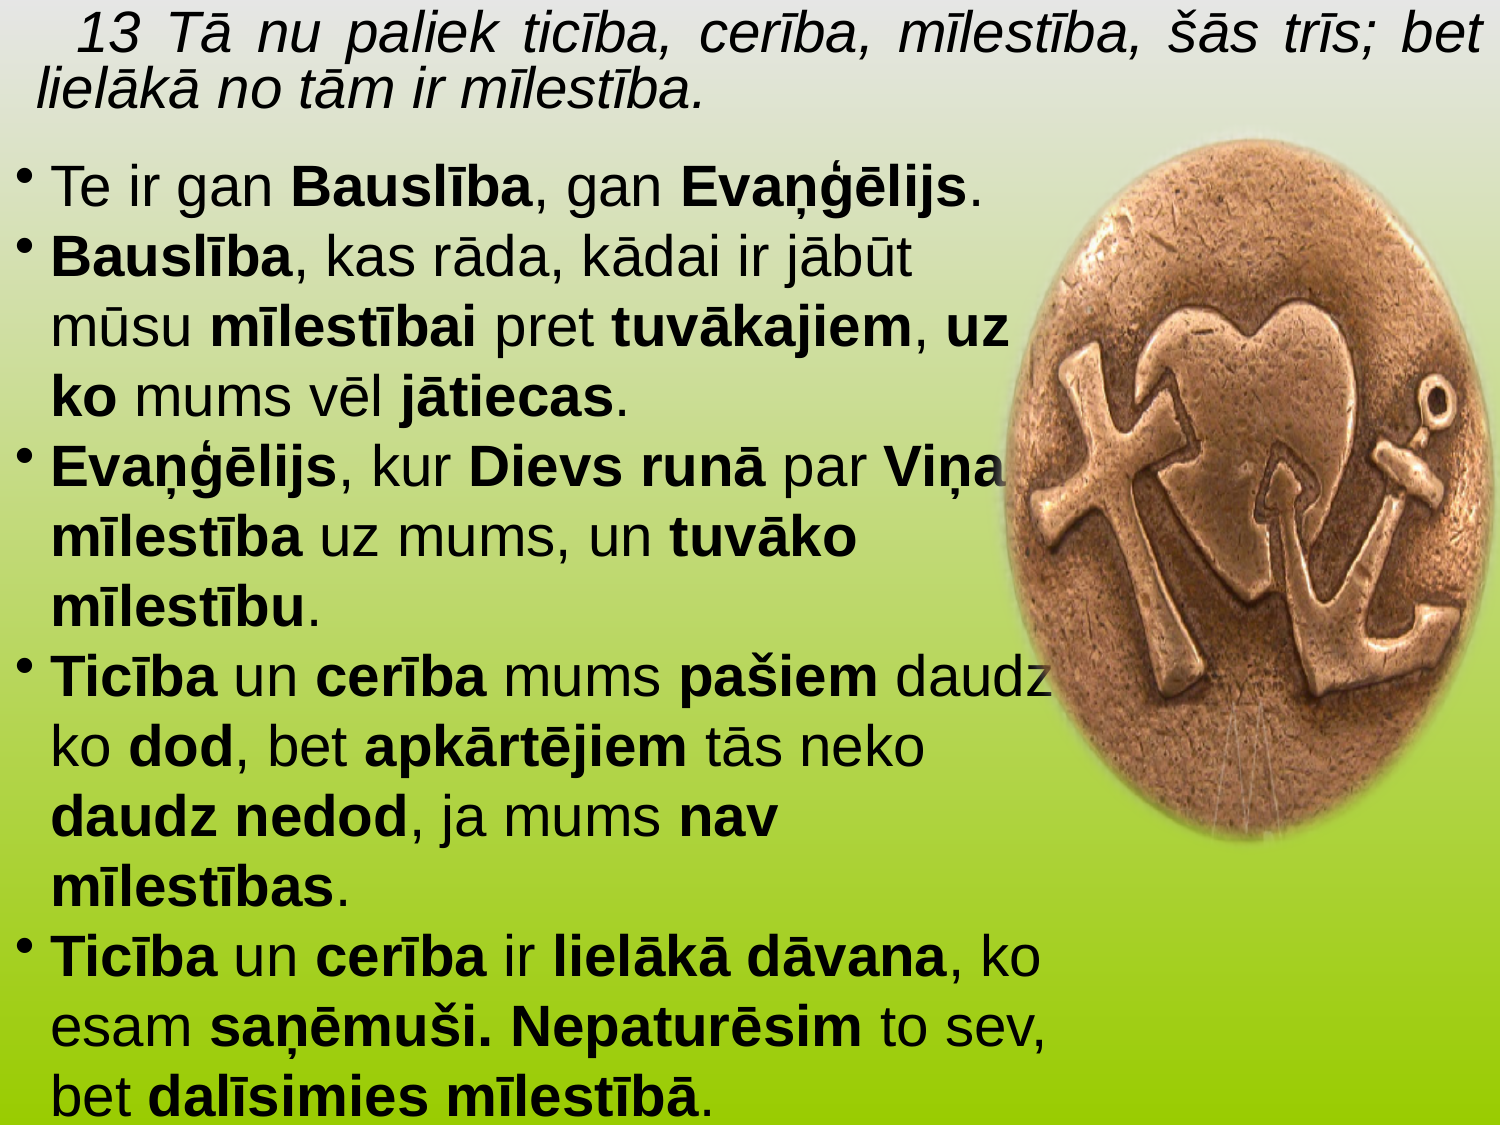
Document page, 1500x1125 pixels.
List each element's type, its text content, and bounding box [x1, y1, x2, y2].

list 13 Tā nu paliek ticība, cerība, mīlestība, šās trīs; bet lielākā no tām ir mīlestība. [0, 0, 1500, 140]
text_box Te ir gan Bauslība, gan Evaņģēlijs. Bauslība, kas rāda, kādai ir jābūt mūsu mīlestībai pret tuvākajiem, uz ko mums vēl jātiecas. Evaņģēlijs, kur Dievs runā par Viņa mīlestība uz mums, un tuvāko mīlestību. Ticība un cerība mums pašiem daudz ko dod, bet apkārtējiem tās neko daudz nedod, ja mums nav mīlestības. Ticība un cerība ir lielākā dāvana, ko esam saņēmuši. Nepaturēsim to sev, bet dalīsimies mīlestībā. [0, 140, 1078, 1125]
picture [984, 116, 1500, 856]
